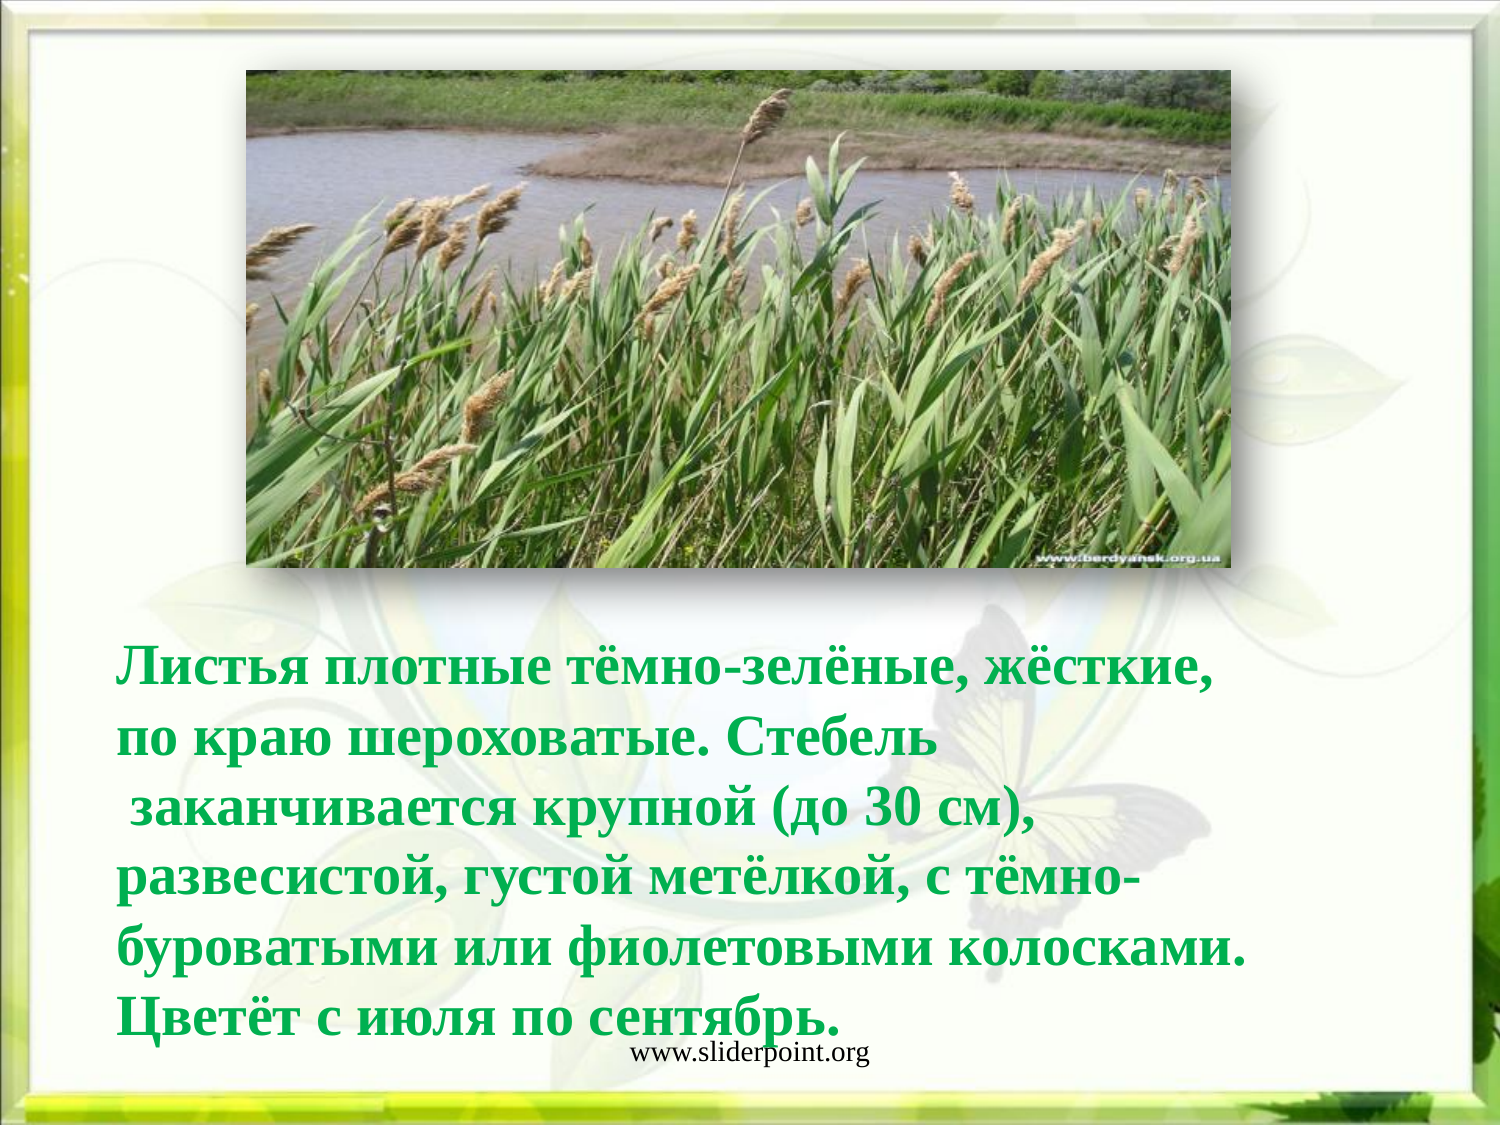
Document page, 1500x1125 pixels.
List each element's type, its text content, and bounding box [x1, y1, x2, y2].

picture [0, 0, 1500, 1125]
text_box Листья плотные тёмно-зелёные, жёсткие, по краю шероховатые. Стебель заканчивается крупной (до 30 см), развесистой, густой метёлкой, с тёмно-буроватыми или фиолетовыми колосками. Цветёт с июля по сентябрь. [101, 619, 1286, 1054]
footer www.sliderpoint.org [512, 1024, 988, 1103]
